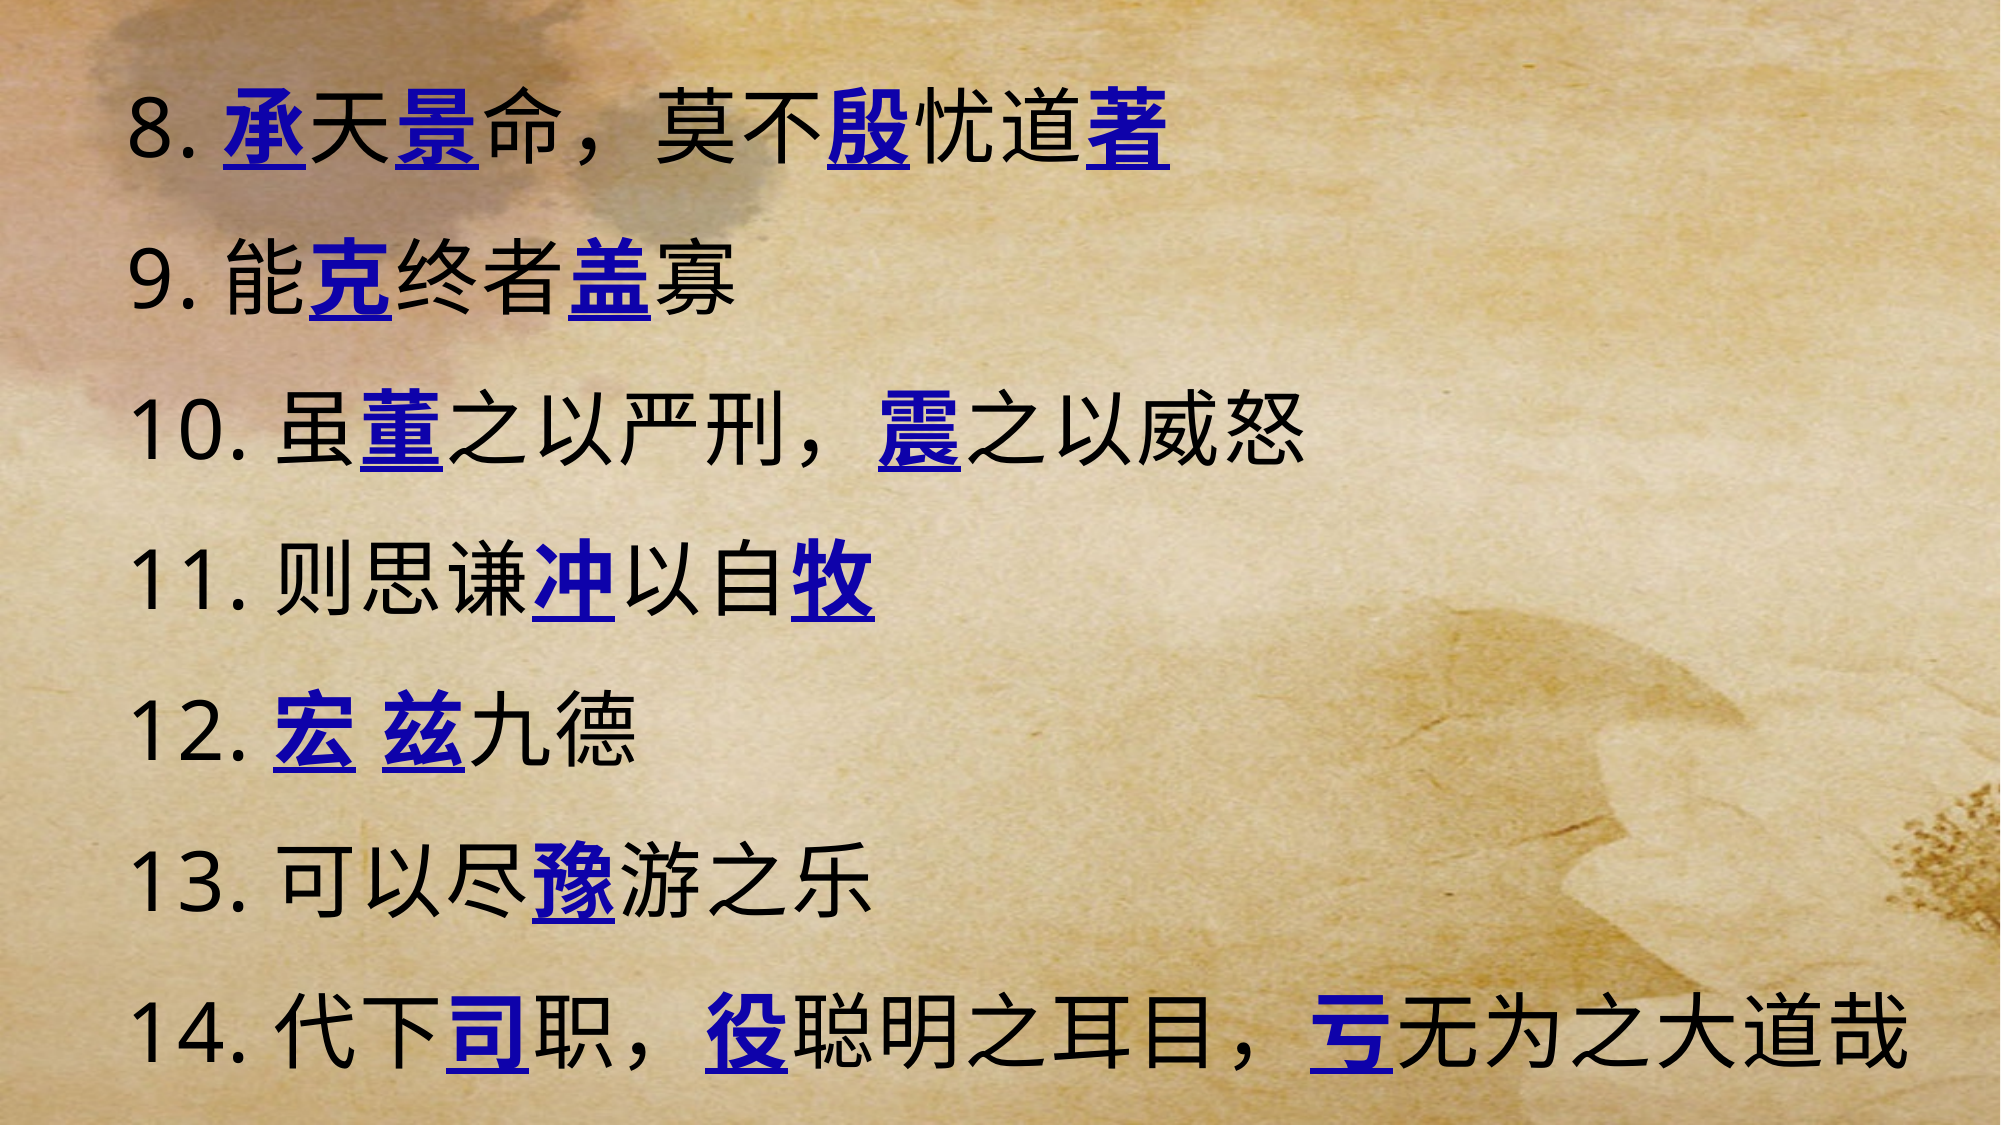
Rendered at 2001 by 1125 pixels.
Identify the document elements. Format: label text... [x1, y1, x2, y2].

list 8.承天景命，莫不殷忧道著 9.能克终者盖寡 10.虽董之以严刑，震之以威怒 11.则思谦冲以自牧 12.宏 兹九德 13.可以尽豫游之乐 14.代下司职，役聪明之耳目，亏无为之大道哉 [109, 44, 1932, 1065]
picture [0, 0, 2001, 1125]
